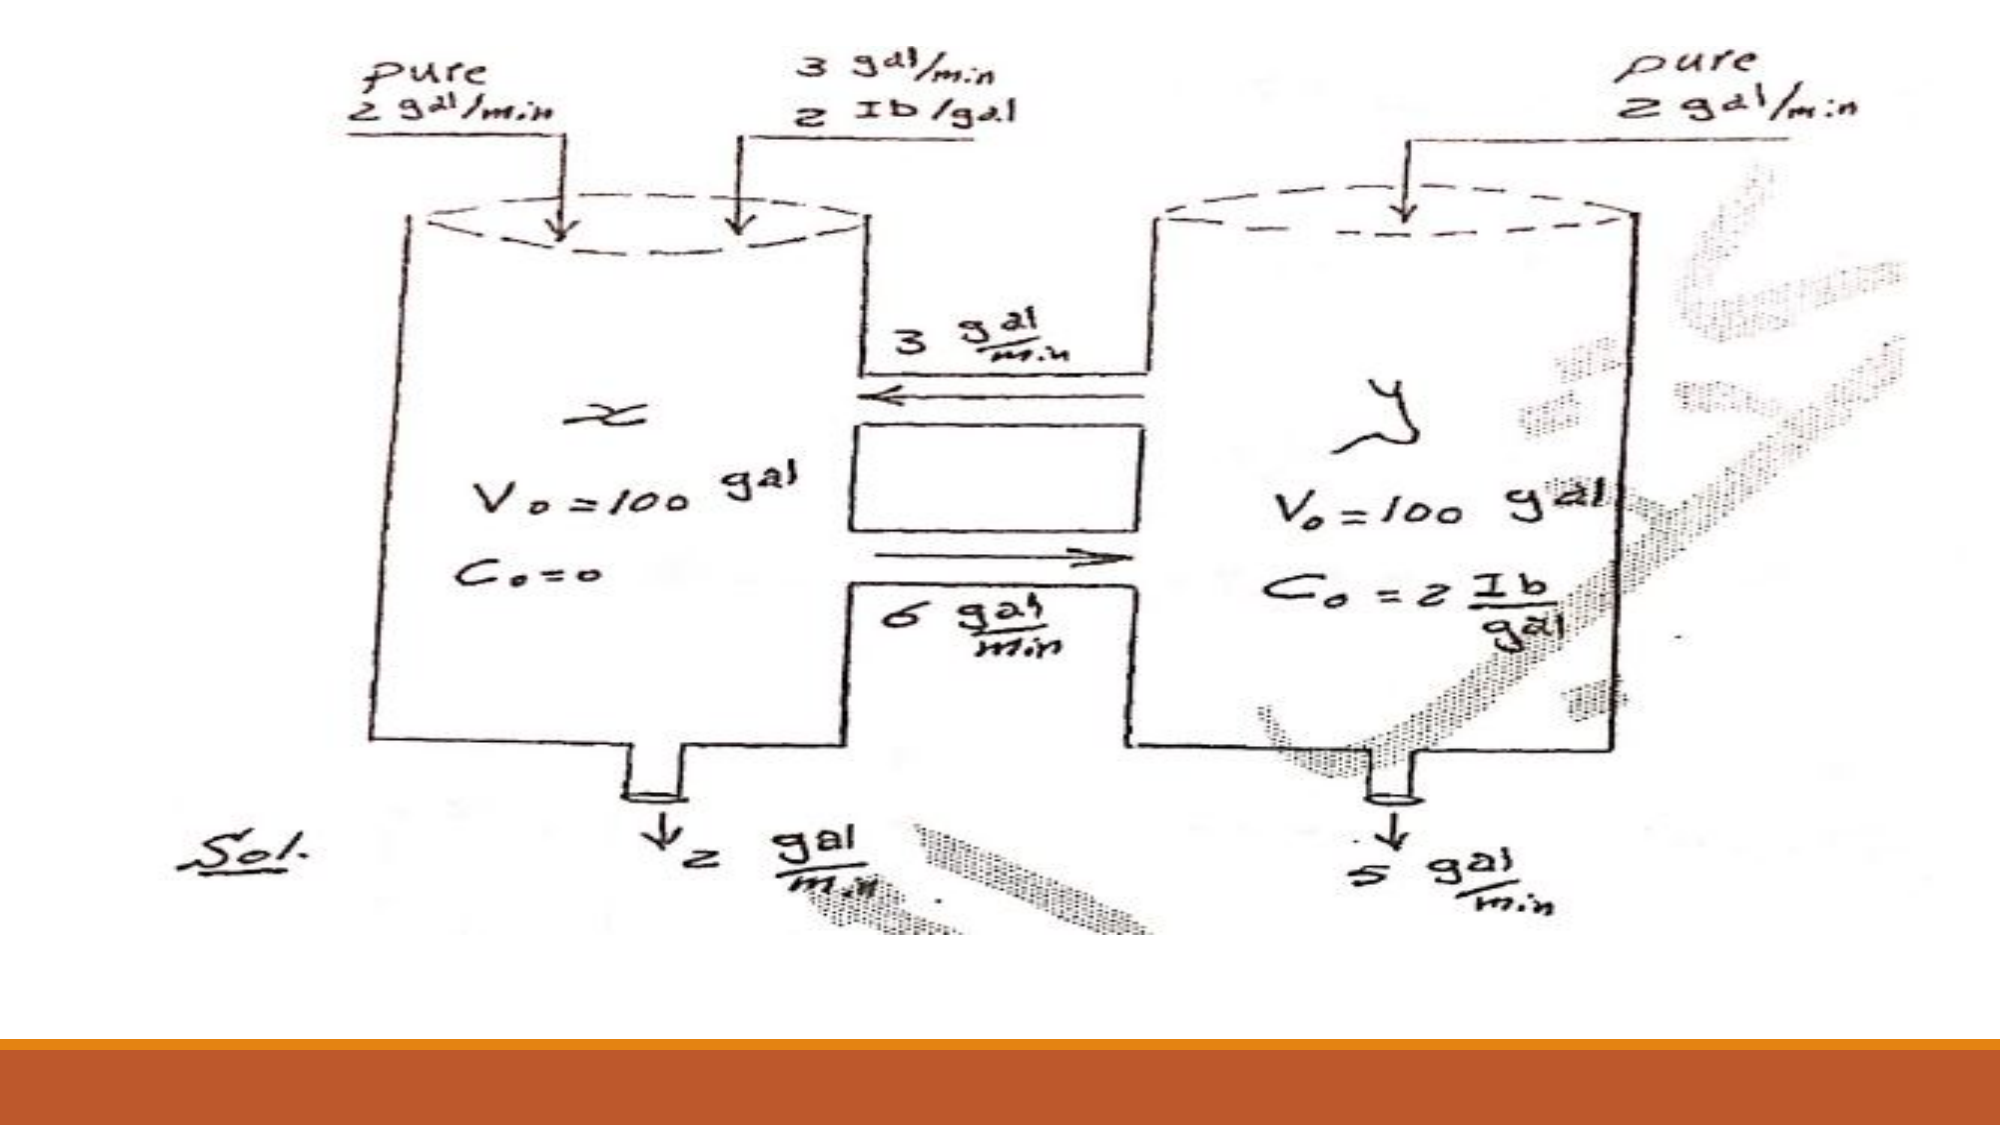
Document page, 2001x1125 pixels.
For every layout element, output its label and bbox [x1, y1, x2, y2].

list [136, 46, 1988, 936]
